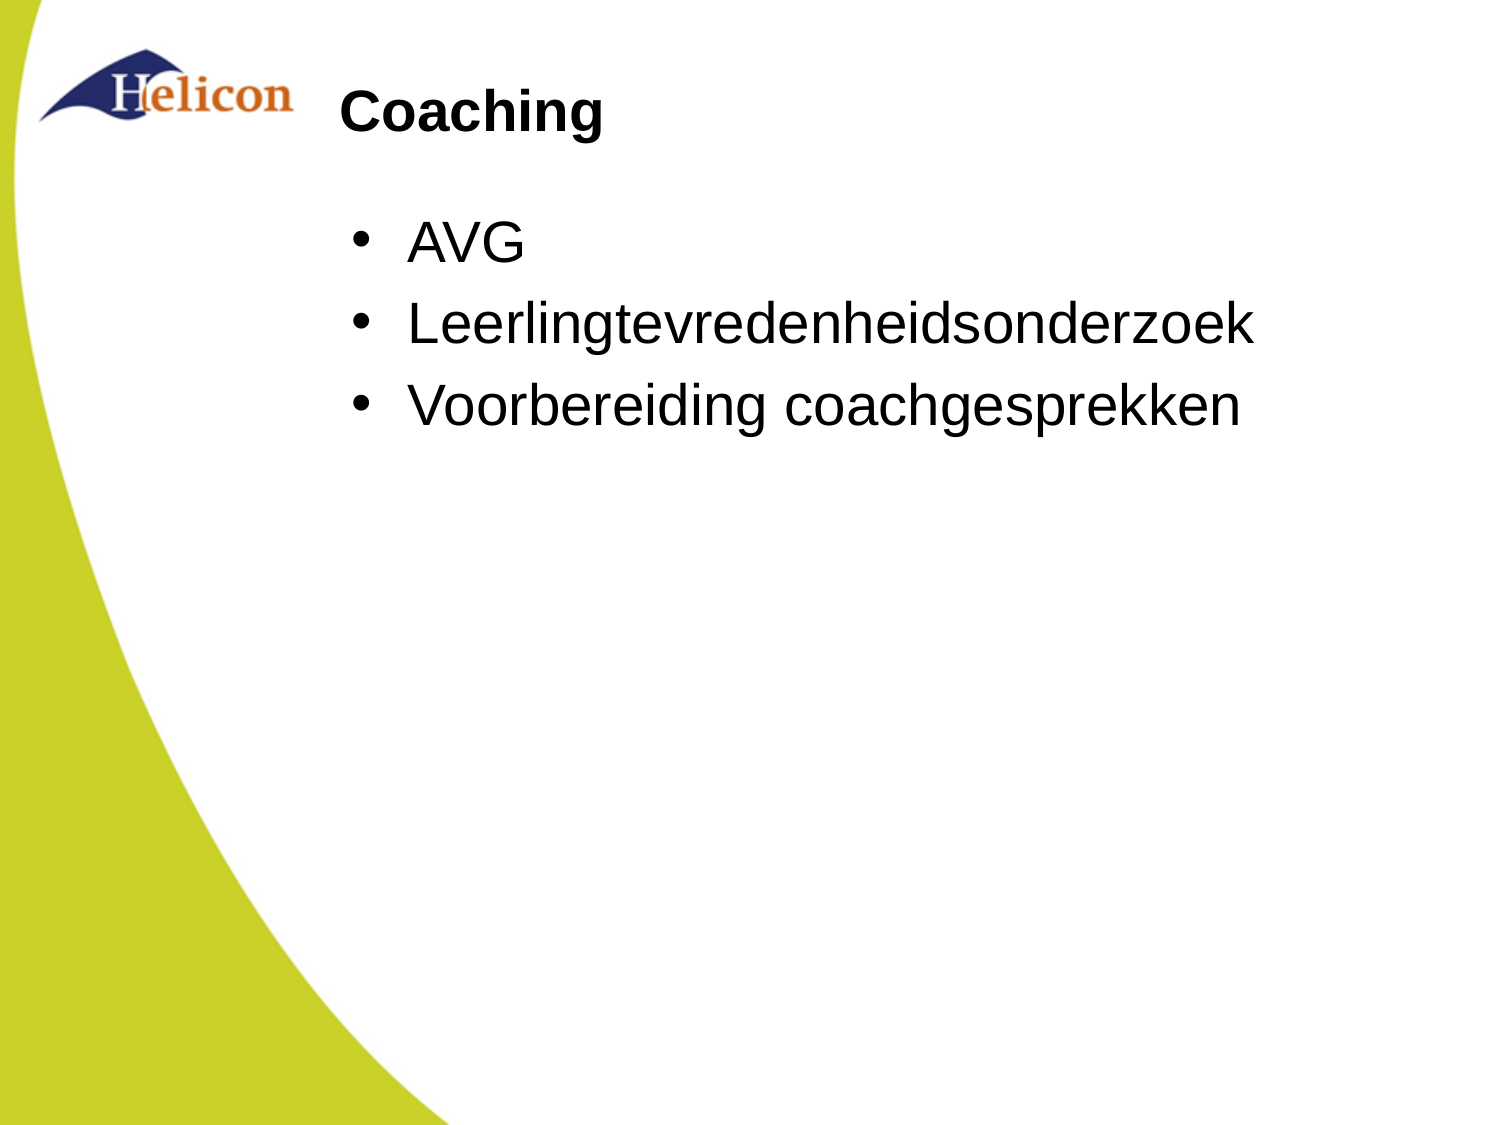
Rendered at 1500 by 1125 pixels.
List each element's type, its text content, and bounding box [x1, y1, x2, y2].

title Coaching [324, 54, 1415, 161]
picture [0, 0, 1500, 1125]
list AVG Leerlingtevredenheidsonderzoek Voorbereiding coachgesprekken [336, 196, 1425, 1005]
